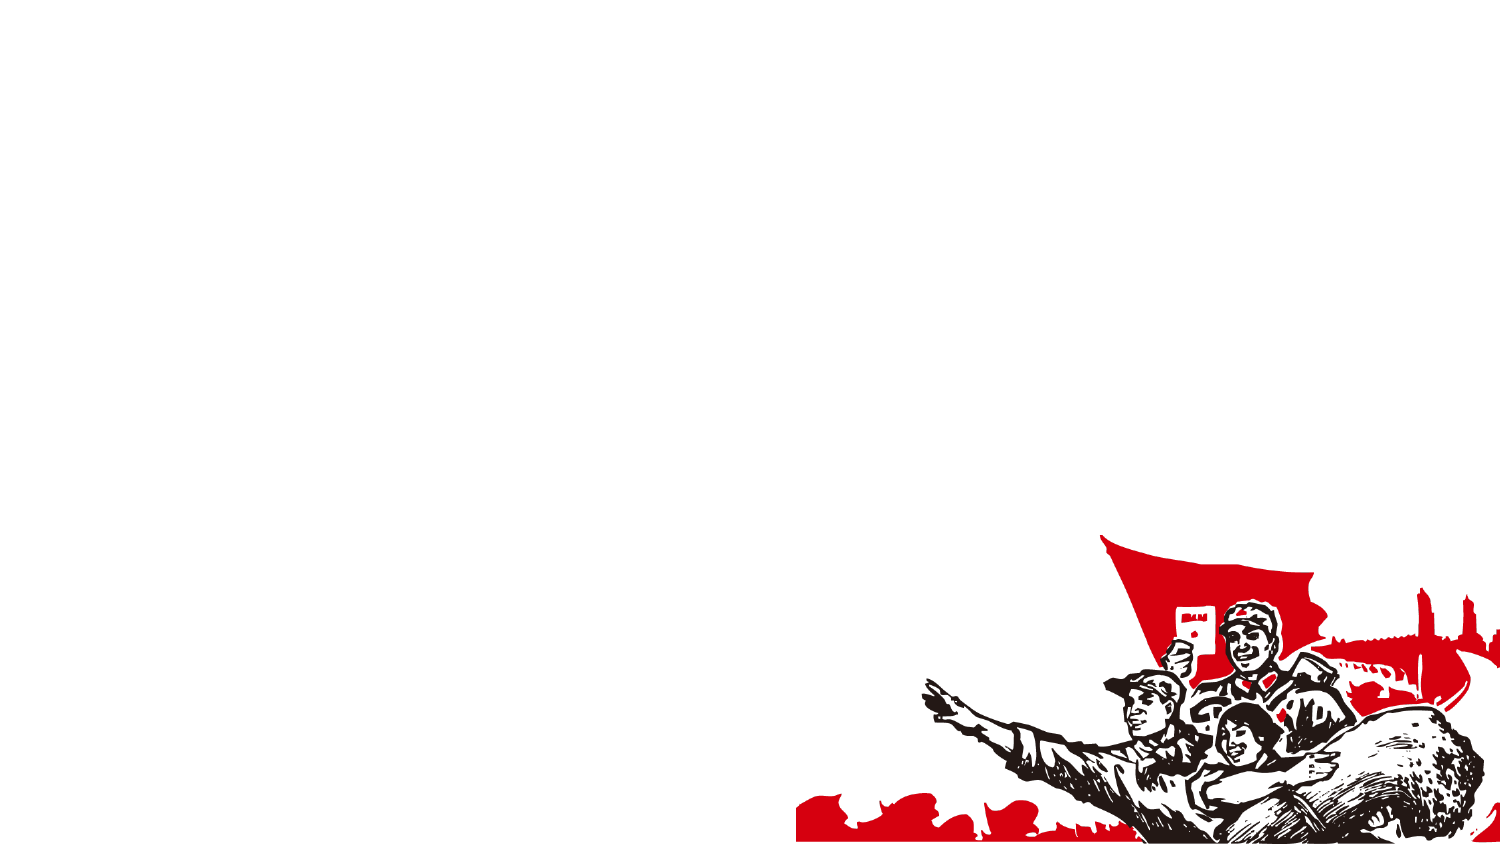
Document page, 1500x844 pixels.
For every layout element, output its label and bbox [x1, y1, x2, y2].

picture [796, 535, 1500, 844]
